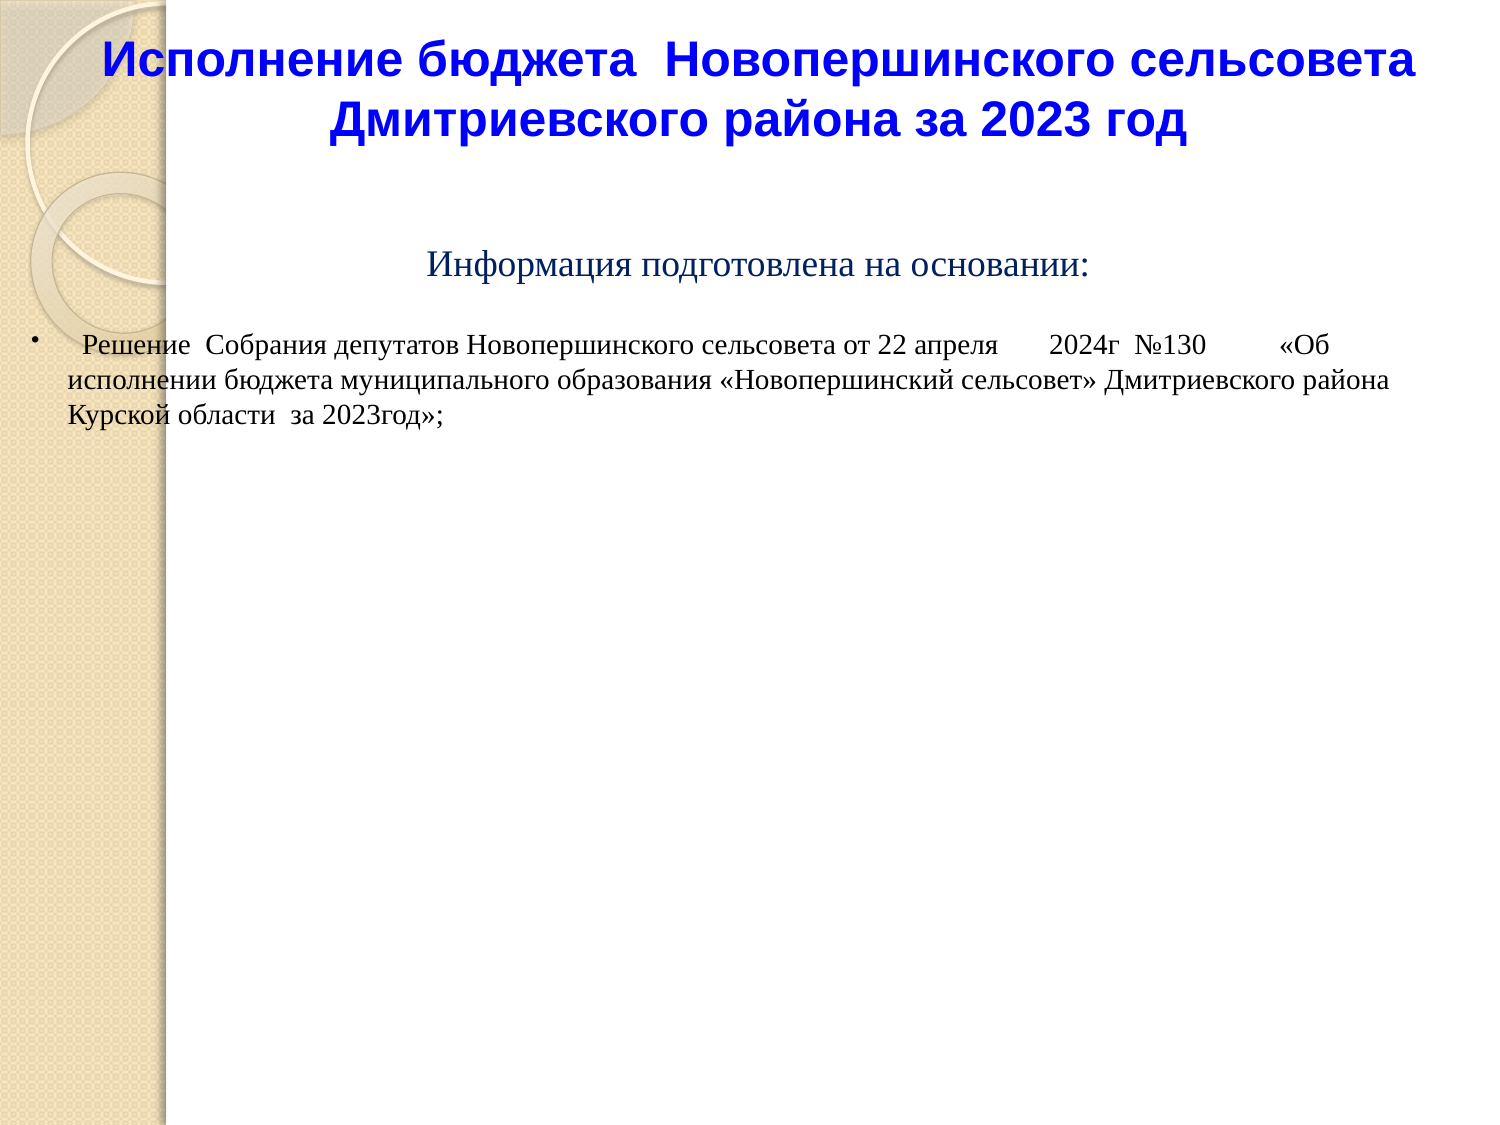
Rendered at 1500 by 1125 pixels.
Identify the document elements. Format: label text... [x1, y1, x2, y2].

text_box Информация подготовлена на основании: Решение Собрания депутатов Новопершинского сельсовета от 22 апреля 2024г №130 «Об исполнении бюджета муниципального образования «Новопершинский сельсовет» Дмитриевского района Курской области за 2023год»; [17, 231, 1500, 792]
text_box Исполнение бюджета Новопершинского сельсовета Дмитриевского района за 2023 год [17, 18, 1500, 154]
